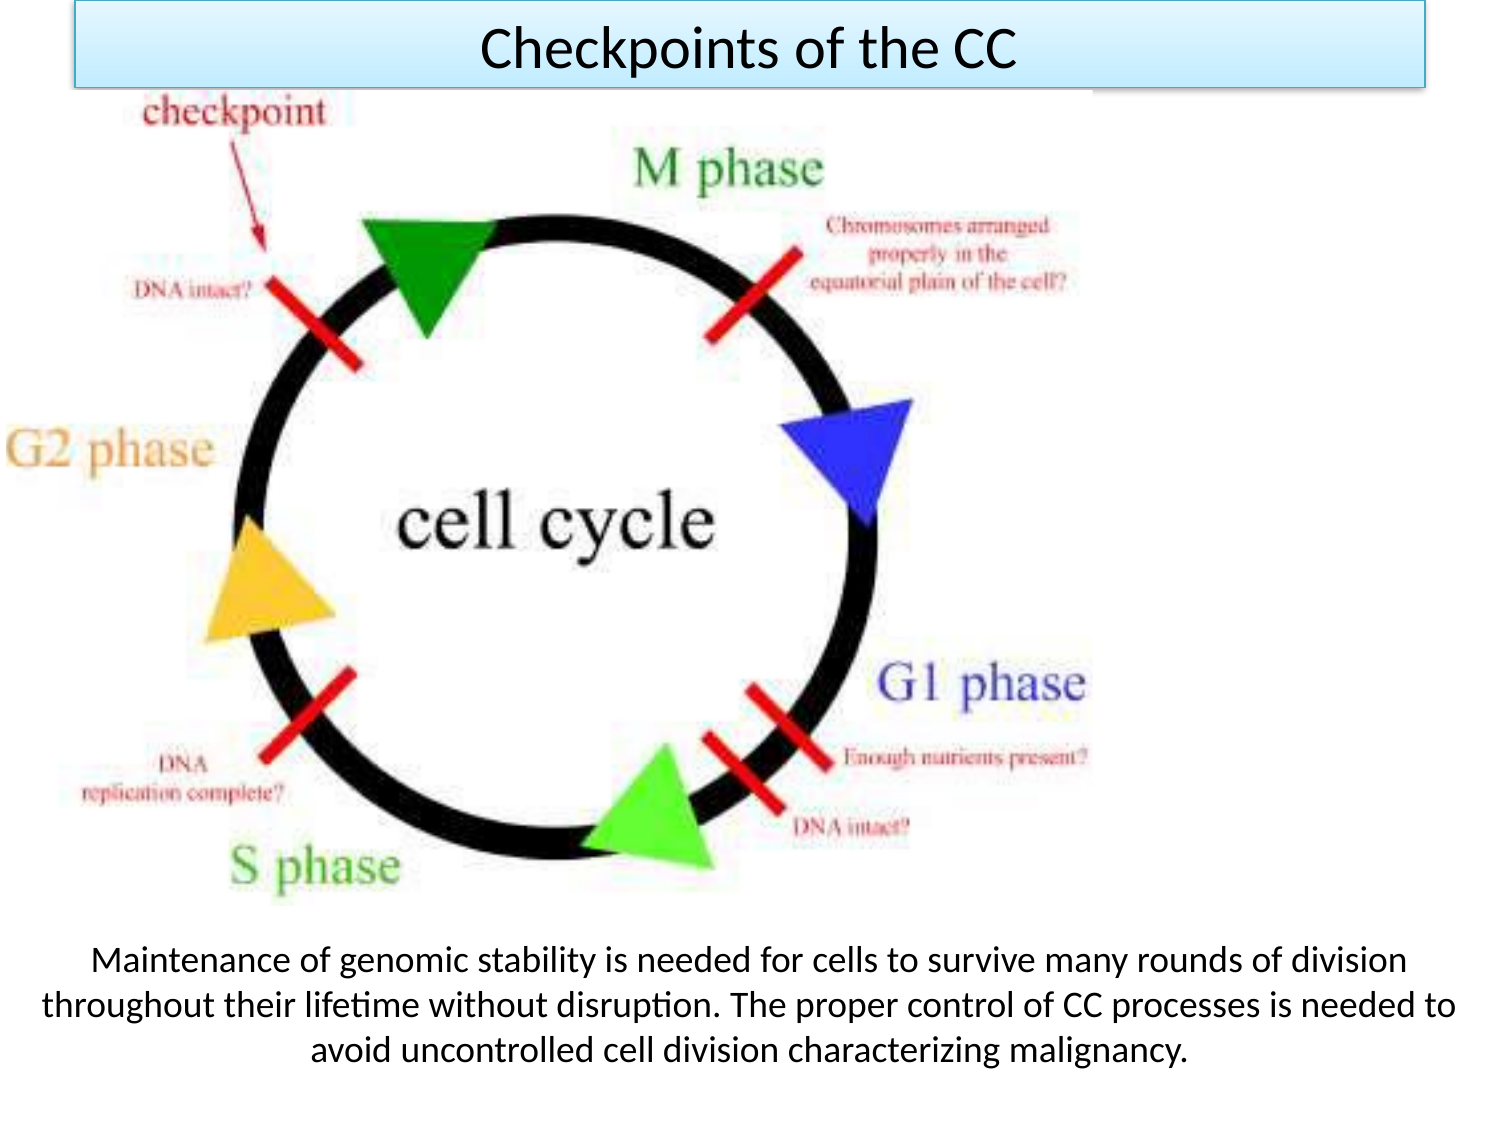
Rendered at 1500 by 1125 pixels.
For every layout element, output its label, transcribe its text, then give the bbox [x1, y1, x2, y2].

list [5, 89, 1093, 906]
title Checkpoints of the CC [74, 0, 1426, 88]
text_box Maintenance of genomic stability is needed for cells to survive many rounds of division throughout their lifetime without disruption. The proper control of CC processes is needed to avoid uncontrolled cell division characterizing malignancy. [0, 928, 1500, 1078]
